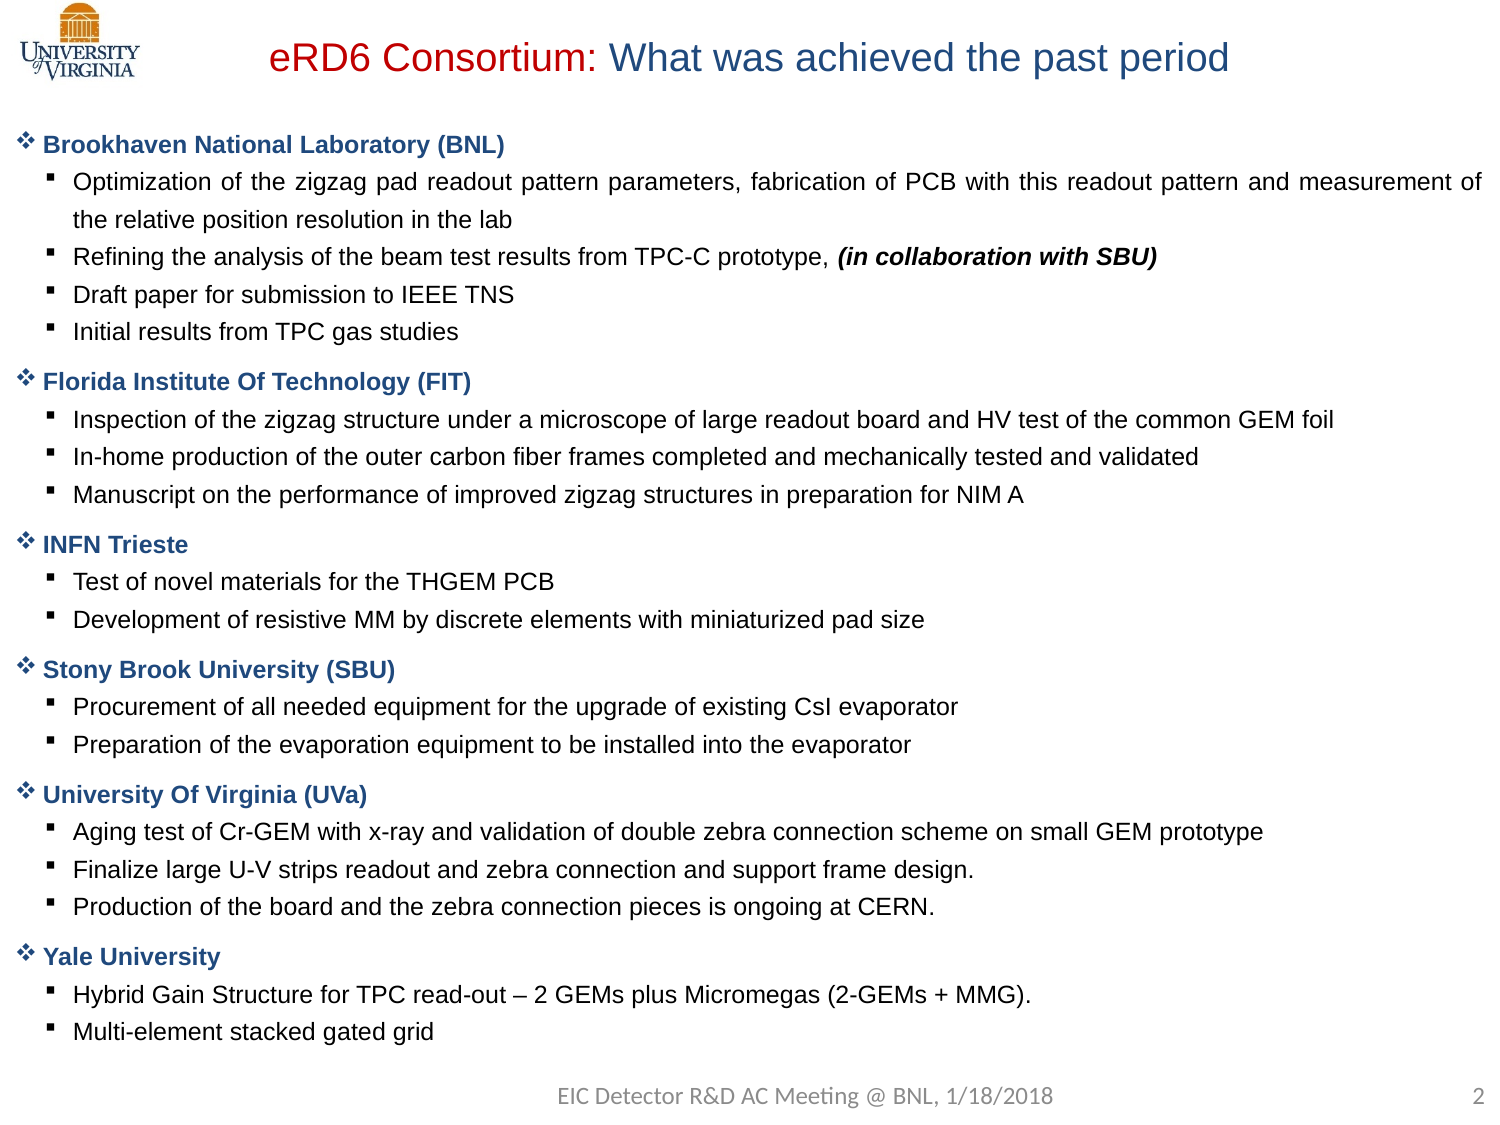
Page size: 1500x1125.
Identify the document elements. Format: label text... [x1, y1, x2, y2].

text_box Brookhaven National Laboratory (BNL) Optimization of the zigzag pad readout pattern parameters, fabrication of PCB with this readout pattern and measurement of the relative position resolution in the lab Refining the analysis of the beam test results from TPC-C prototype, (in collaboration with SBU) Draft paper for submission to IEEE TNS Initial results from TPC gas studies Florida Institute Of Technology (FIT) Inspection of the zigzag structure under a microscope of large readout board and HV test of the common GEM foil In-home production of the outer carbon fiber frames completed and mechanically tested and validated Manuscript on the performance of improved zigzag structures in preparation for NIM A INFN Trieste Test of novel materials for the THGEM PCB Development of resistive MM by discrete elements with miniaturized pad size Stony Brook University (SBU) Procurement of all needed equipment for the upgrade of existing CsI evaporator Preparation of the evaporation equipment to be installed into the evaporator University Of Virginia (UVa) Aging test of Cr-GEM with x-ray and validation of double zebra connection scheme on small GEM prototype Finalize large U-V strips readout and zebra connection and support frame design. Production of the board and the zebra connection pieces is ongoing at CERN. Yale University Hybrid Gain Structure for TPC read-out – 2 GEMs plus Micromegas (2-GEMs + MMG). Multi-element stacked gated grid [0, 113, 1500, 1054]
footer EIC Detector R&D AC Meeting @ BNL, 1/18/2018 [512, 1065, 1100, 1125]
slide_number 2 [1149, 1065, 1500, 1125]
text_box eRD6 Consortium: What was achieved the past period [0, 0, 1500, 88]
